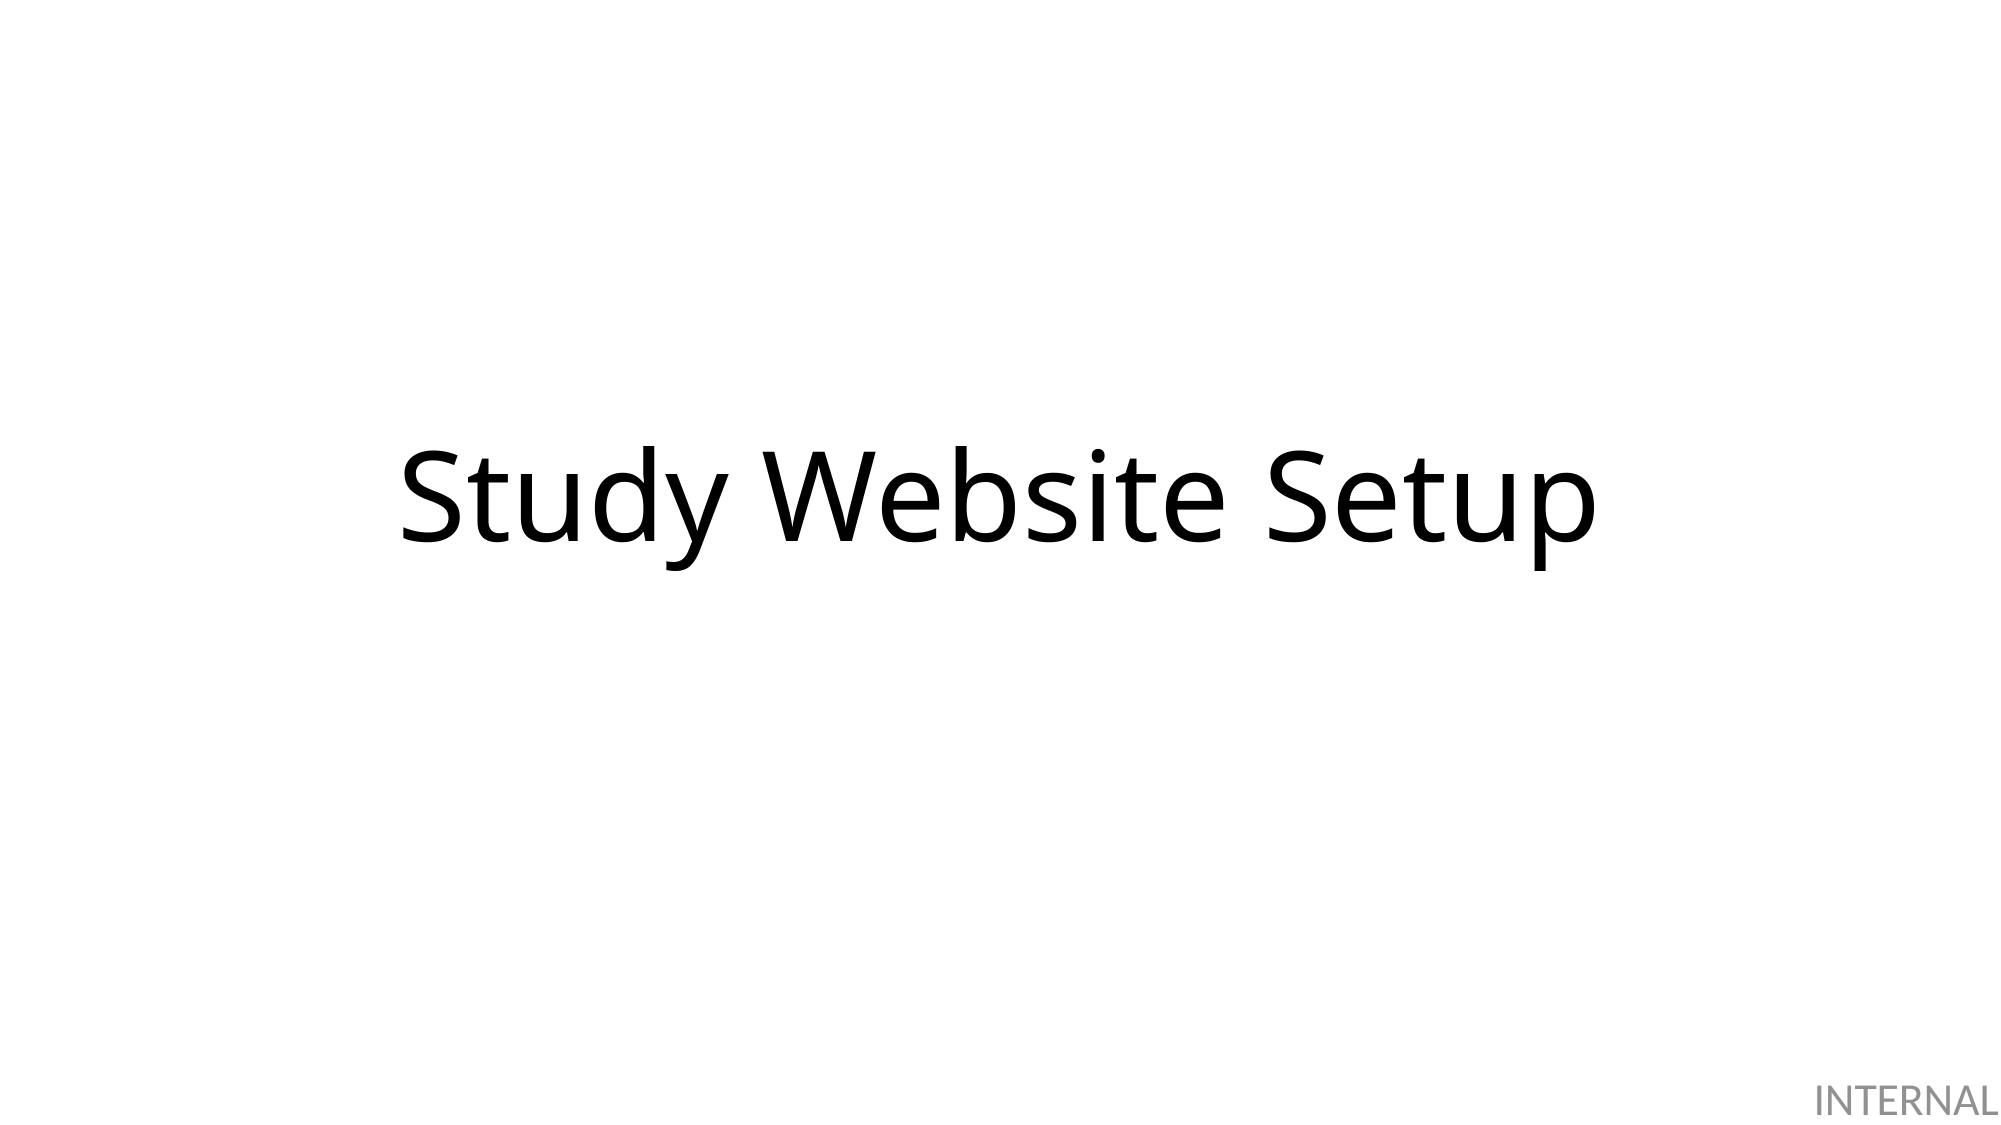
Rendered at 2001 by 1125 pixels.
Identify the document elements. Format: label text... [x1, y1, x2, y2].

title Study Website Setup [249, 184, 1750, 576]
